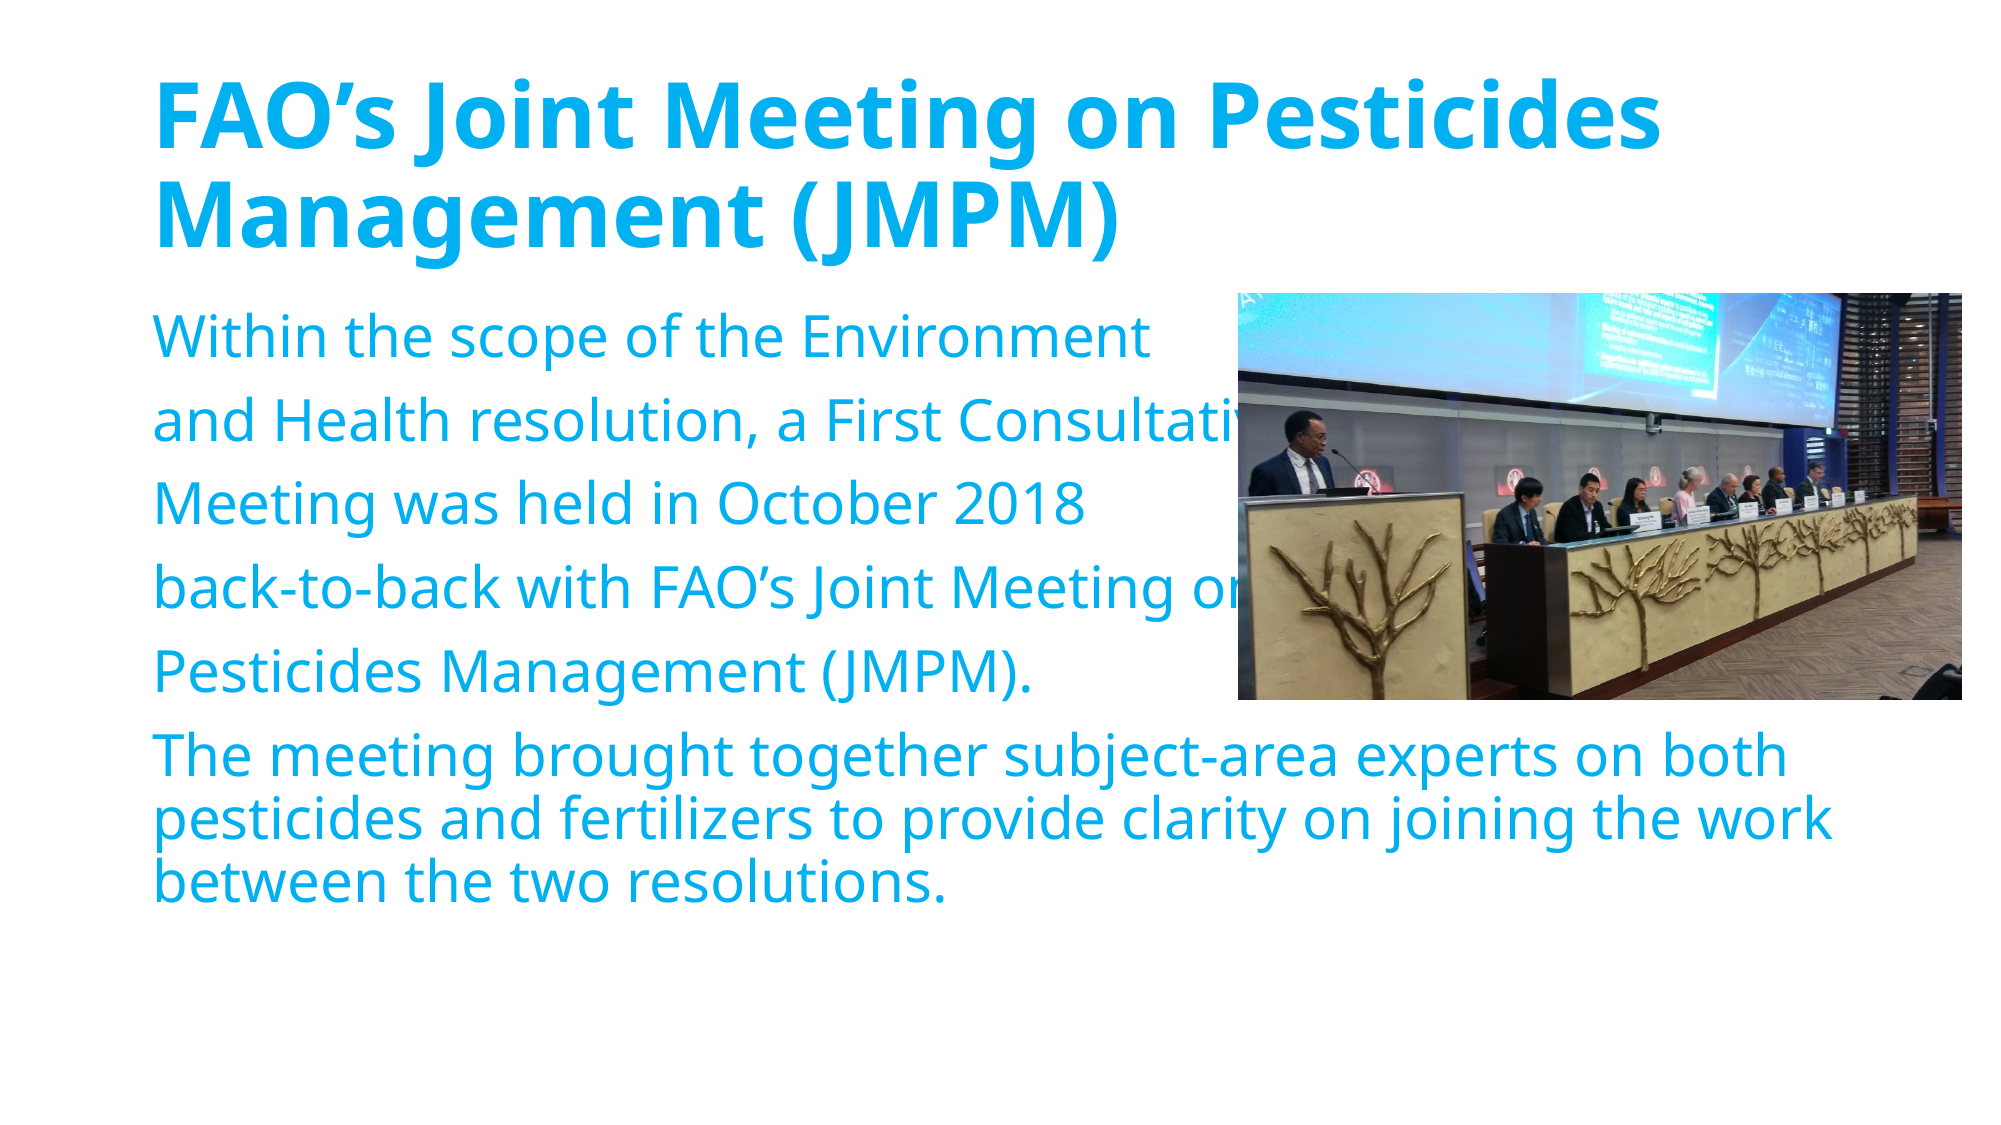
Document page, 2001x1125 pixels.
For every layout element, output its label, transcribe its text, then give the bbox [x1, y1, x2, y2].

picture [1238, 293, 1962, 700]
list Within the scope of the Environment and Health resolution, a First Consultative Meeting was held in October 2018 back-to-back with FAO’s Joint Meeting on Pesticides Management (JMPM). The meeting brought together subject-area experts on both pesticides and fertilizers to provide clarity on joining the work between the two resolutions. [137, 299, 1863, 1014]
title FAO’s Joint Meeting on Pesticides Management (JMPM) [137, 59, 1863, 278]
